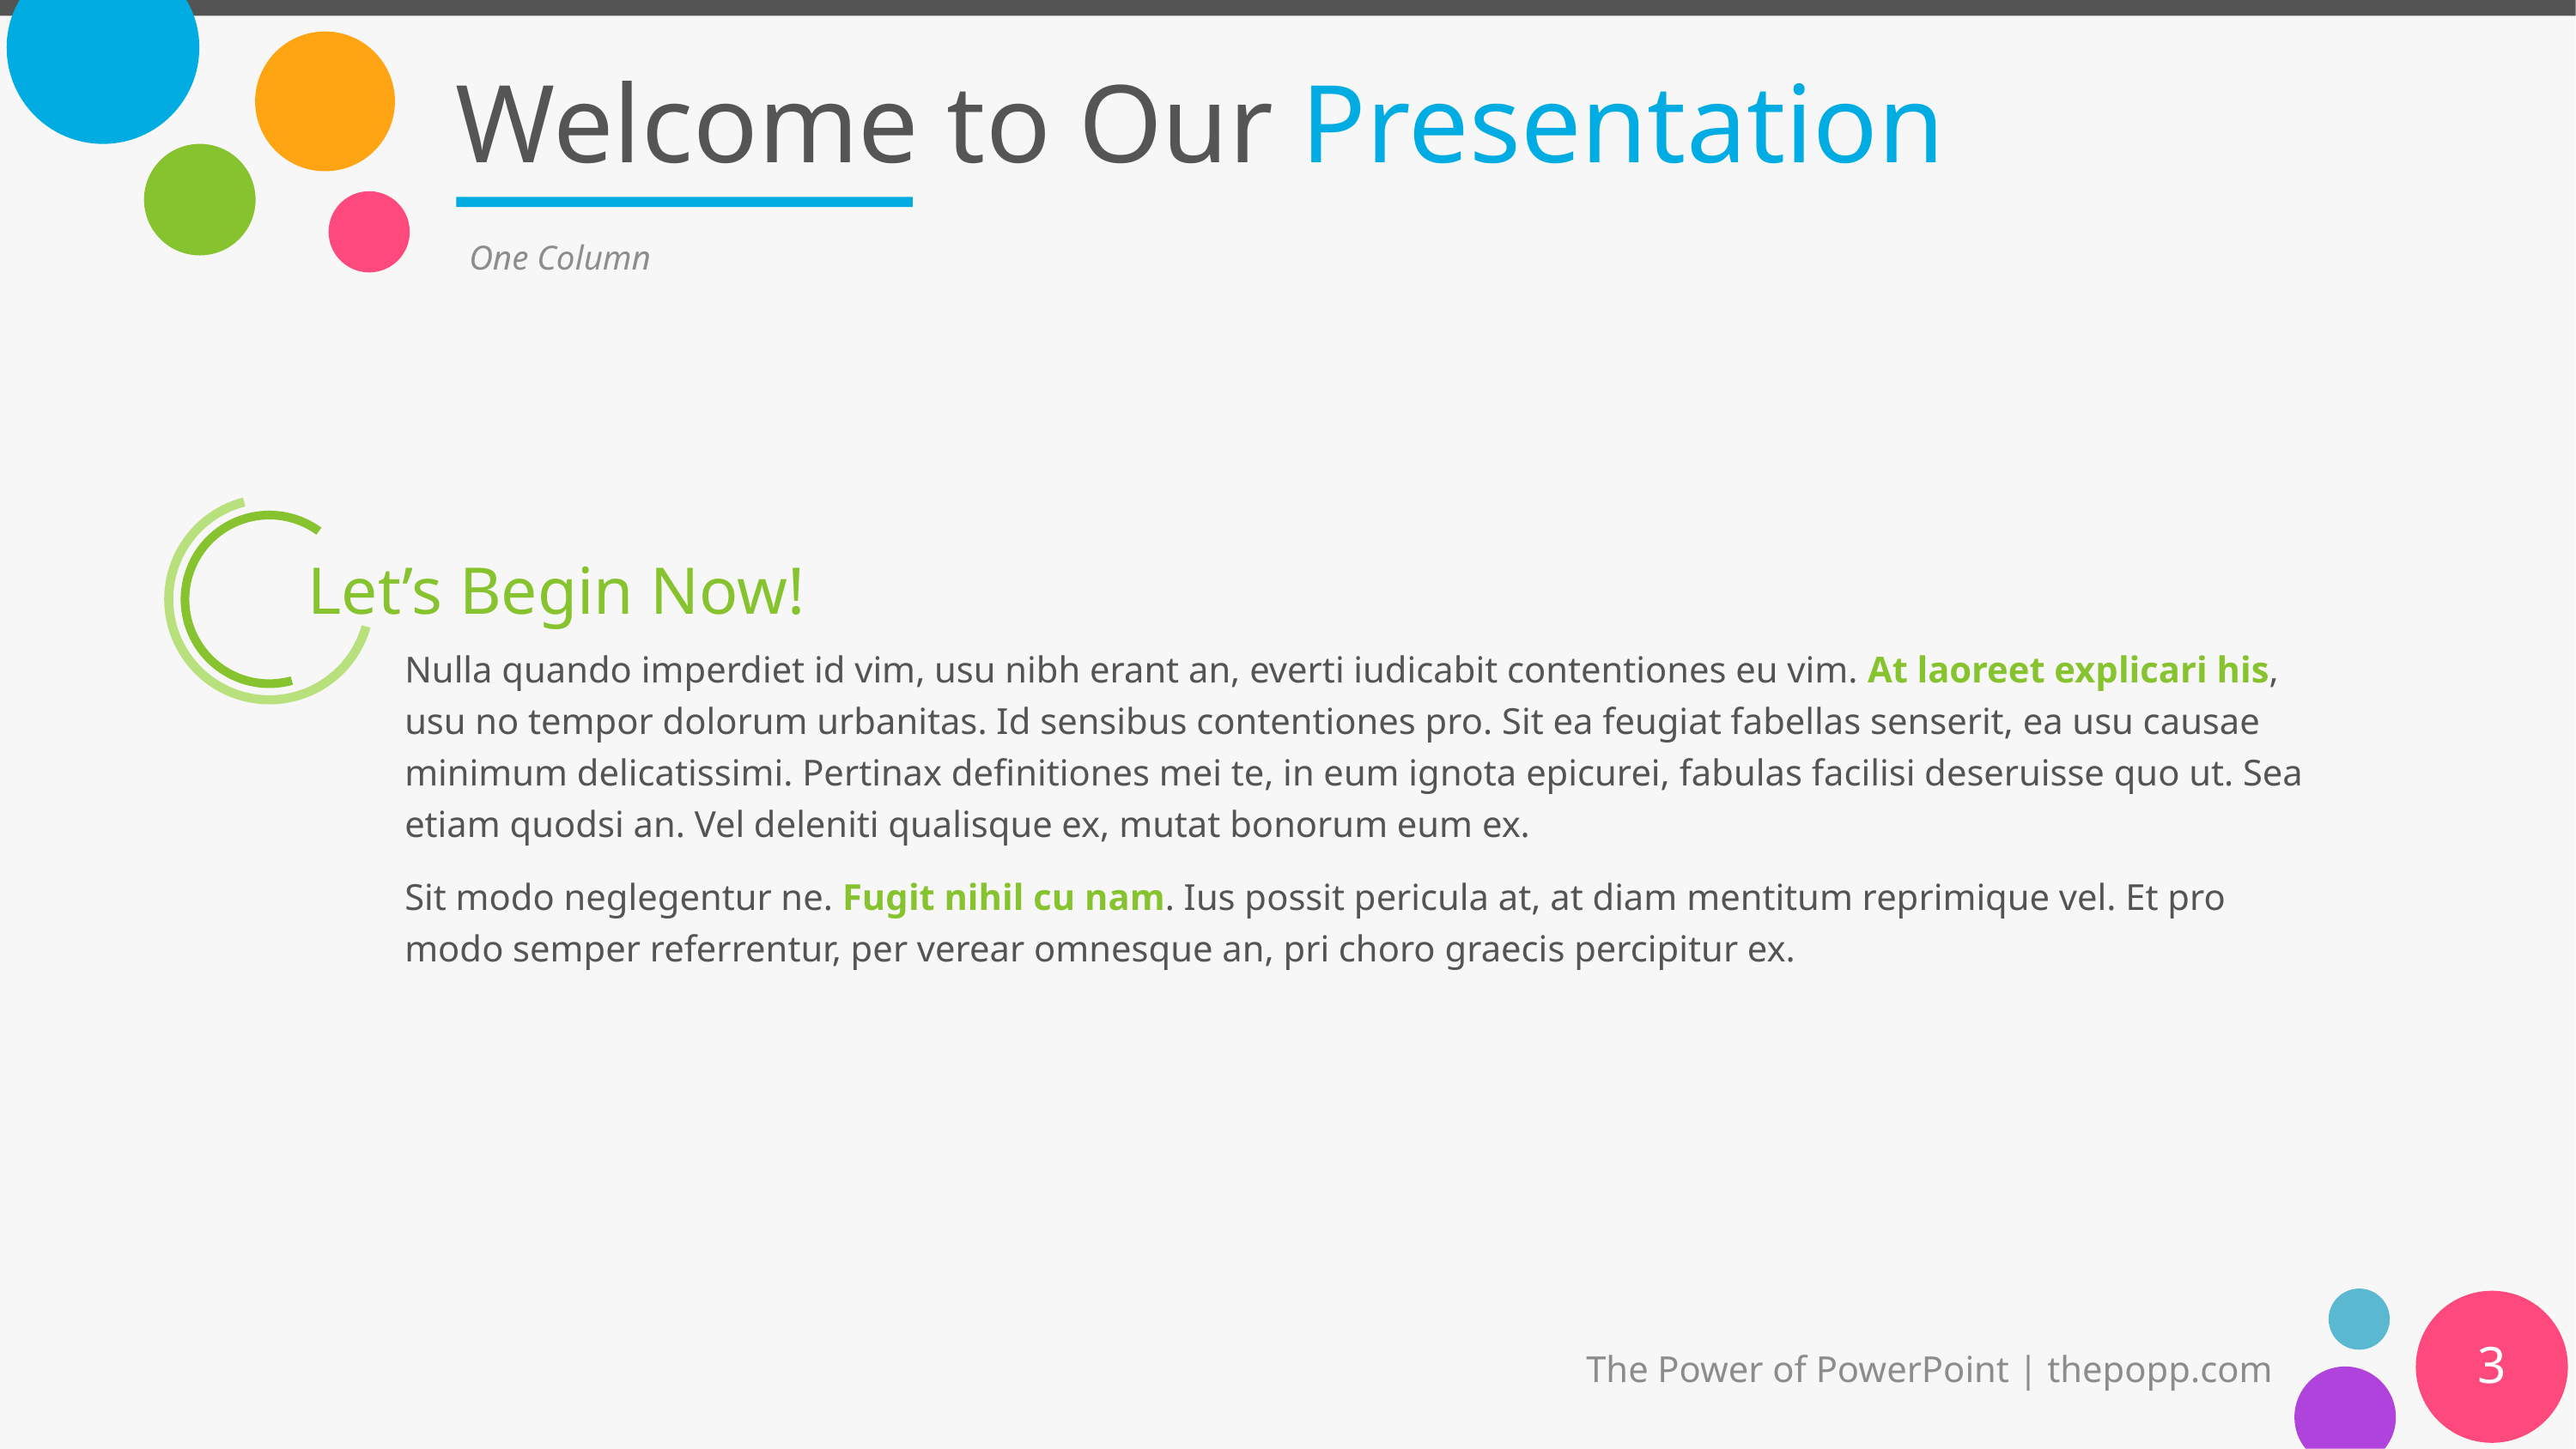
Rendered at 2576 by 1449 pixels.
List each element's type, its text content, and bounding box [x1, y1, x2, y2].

title Welcome to Our Presentation [433, 34, 2454, 204]
slide_number 3 [2415, 1328, 2568, 1406]
list Nulla quando imperdiet id vim, usu nibh erant an, everti iudicabit contentiones eu vim. At laoreet explicari his, usu no tempor dolorum urbanitas. Id sensibus contentiones pro. Sit ea feugiat fabellas senserit, ea usu causae minimum delicatissimi. Pertinax definitiones mei te, in eum ignota epicurei, fabulas facilisi deseruisse quo ut. Sea etiam quodsi an. Vel deleniti qualisque ex, mutat bonorum eum ex. Sit modo neglegentur ne. Fugit nihil cu nam. Ius possit pericula at, at diam mentitum reprimique vel. Et pro modo semper referrentur, per verear omnesque an, pri choro graecis percipitur ex. [381, 627, 2345, 1082]
list One Column [446, 217, 2465, 288]
footer The Power of PowerPoint | thepopp.com [1479, 1332, 2296, 1410]
list Let’s Begin Now! [284, 527, 1332, 640]
